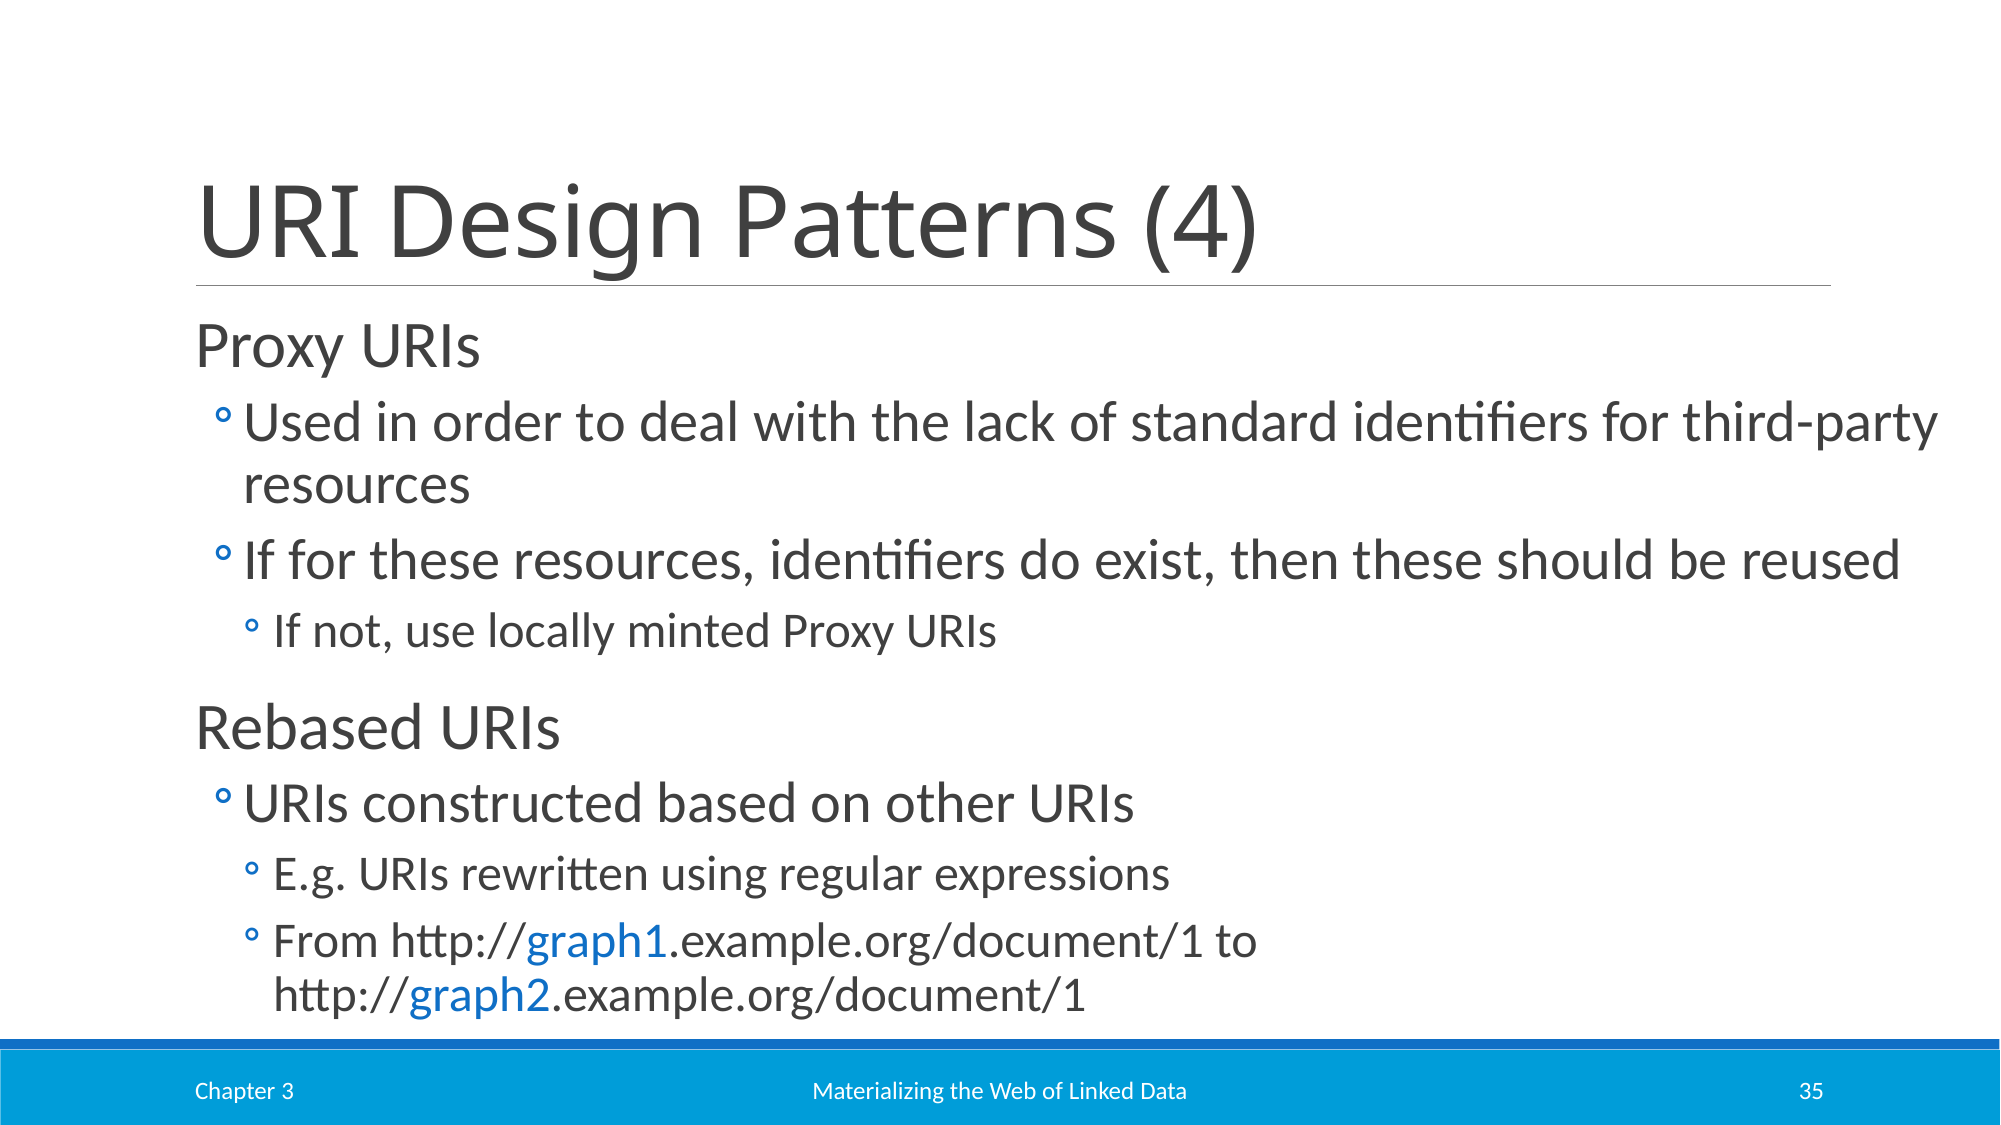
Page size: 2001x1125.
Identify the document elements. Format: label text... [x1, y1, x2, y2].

list Proxy URIs Used in order to deal with the lack of standard identifiers for third-party resources If for these resources, identifiers do exist, then these should be reused If not, use locally minted Proxy URIs Rebased URIs URIs constructed based on other URIs E.g. URIs rewritten using regular expressions From http://graph1.example.org/document/1 to http://graph2.example.org/document/1 [180, 302, 2000, 1017]
title URI Design Patterns (4) [180, 47, 1830, 285]
slide_number 35 [1624, 1059, 1840, 1120]
footer Materializing the Web of Linked Data [604, 1059, 1396, 1120]
slide_number Chapter 3 [180, 1059, 586, 1120]
